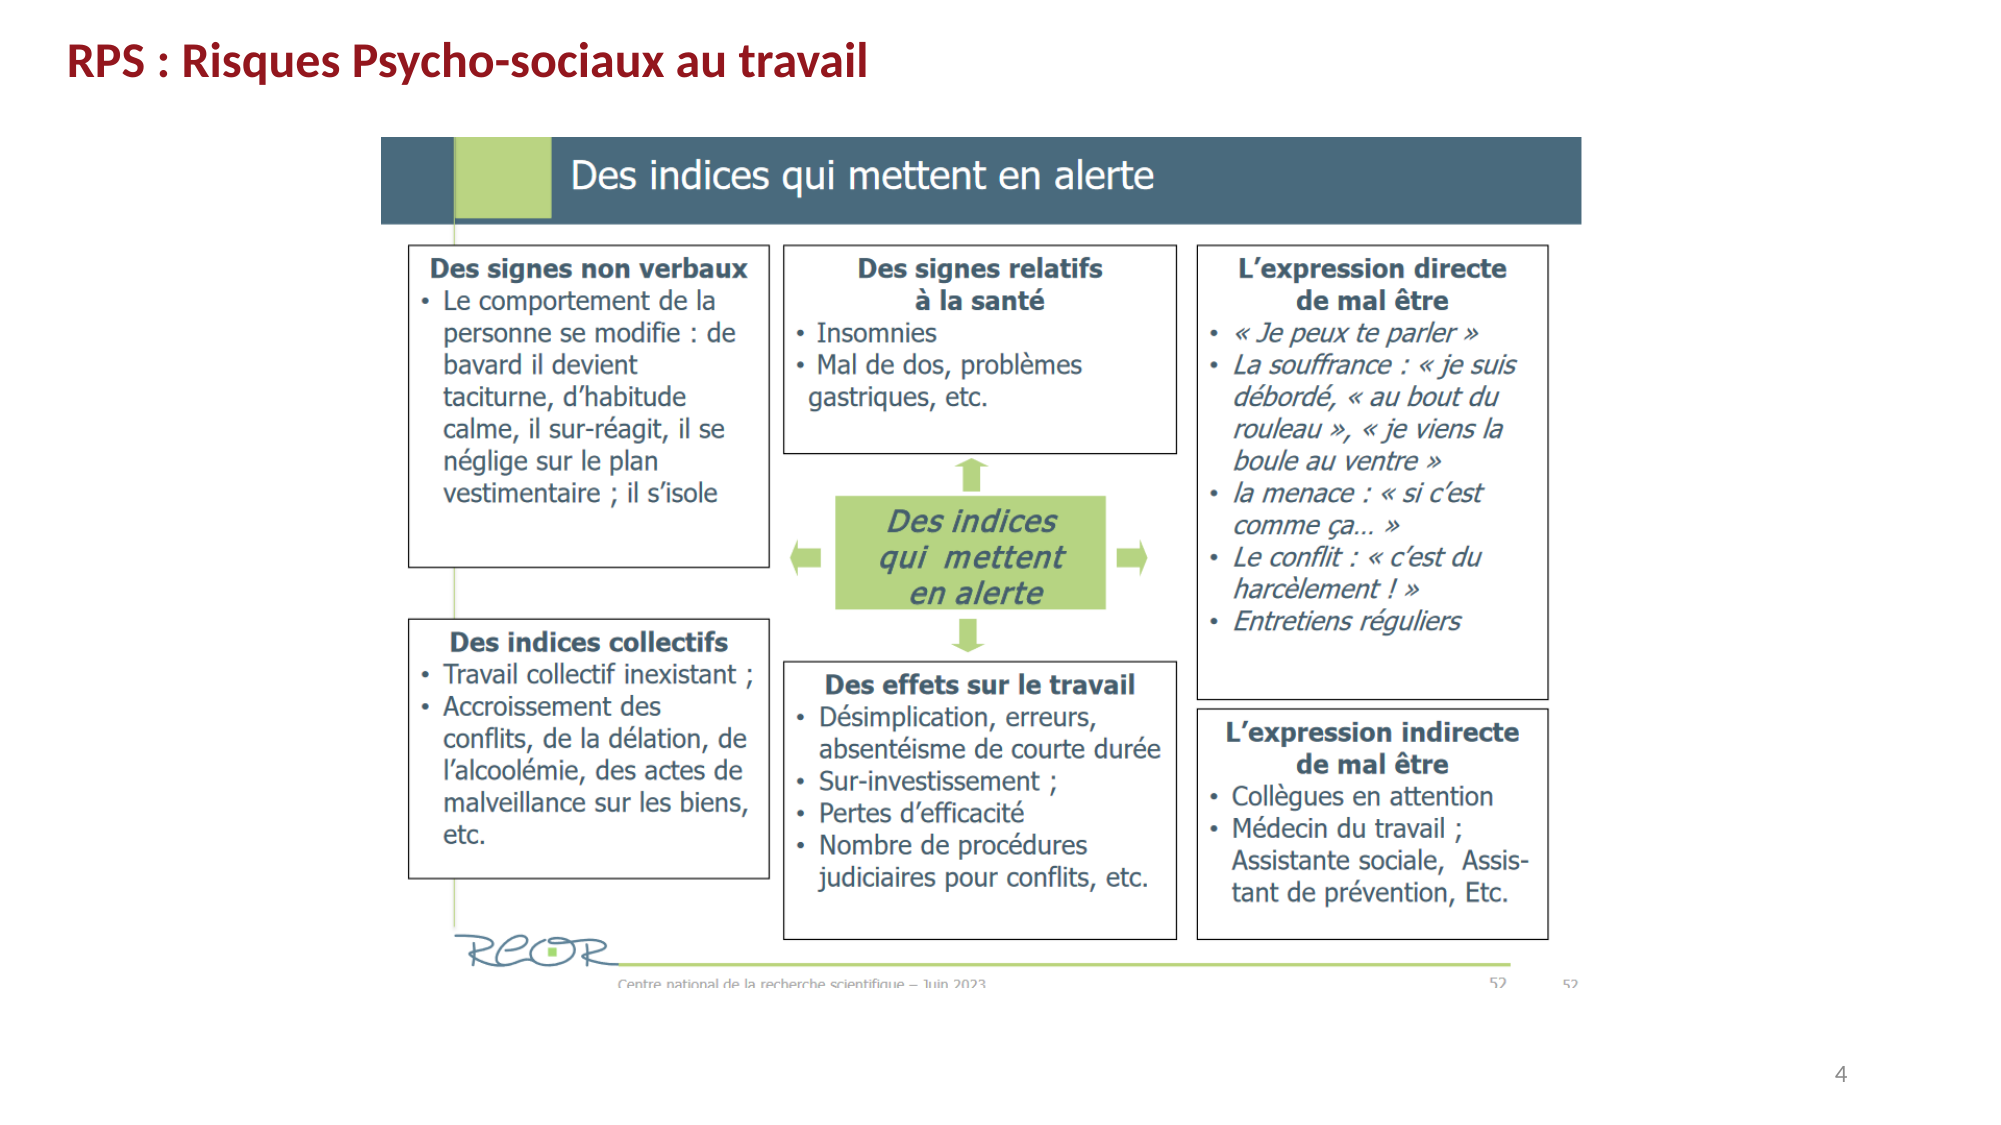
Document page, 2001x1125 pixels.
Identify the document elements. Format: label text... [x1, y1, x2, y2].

text_box RPS : Risques Psycho-sociaux au travail [52, 19, 885, 95]
picture [381, 137, 1619, 988]
slide_number 4 [1412, 1042, 1863, 1103]
